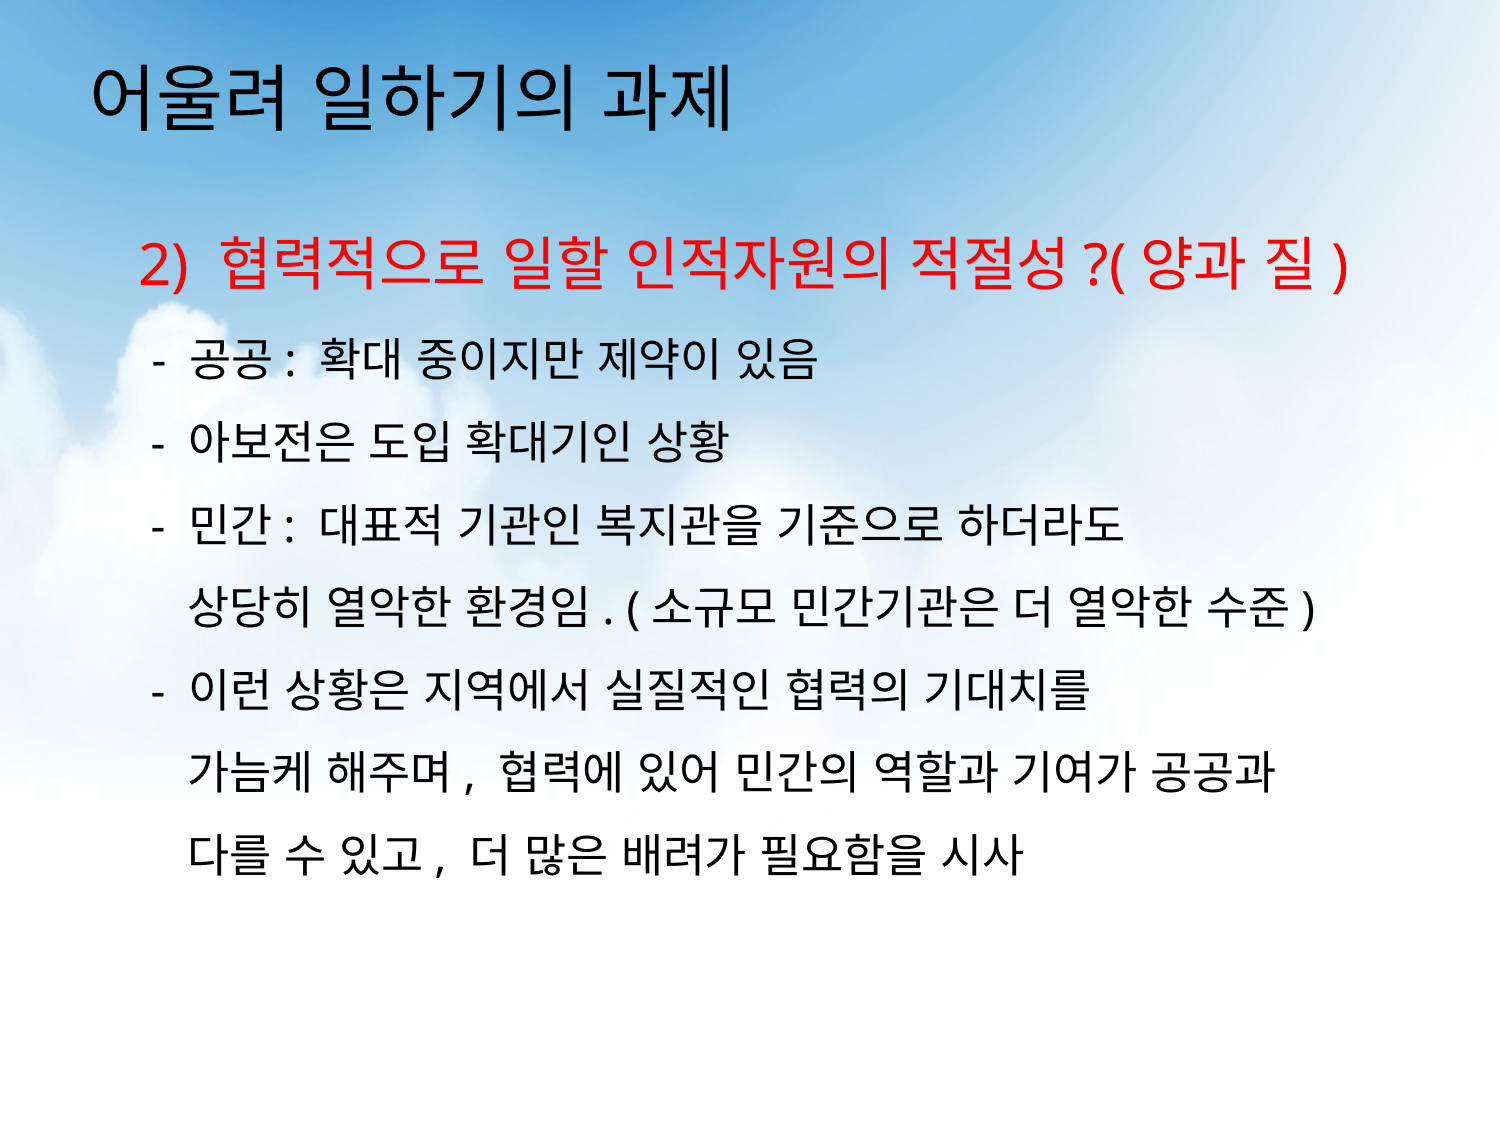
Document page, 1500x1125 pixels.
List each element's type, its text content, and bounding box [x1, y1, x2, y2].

title 어울려 일하기의 과제 [75, 45, 1424, 161]
picture [0, 0, 1500, 856]
text_box 2) 협력적으로 일할 인적자원의 적절성?(양과 질) - 공공: 확대 중이지만 제약이 있음 - 아보전은 도입 확대기인 상황 - 민간: 대표적 기관인 복지관을 기준으로 하더라도 상당히 열악한 환경임. (소규모 민간기관은 더 열악한 수준) - 이런 상황은 지역에서 실질적인 협력의 기대치를 가늠케 해주며, 협력에 있어 민간의 역할과 기여가 공공과 다를 수 있고, 더 많은 배려가 필요함을 시사 [123, 184, 1424, 889]
